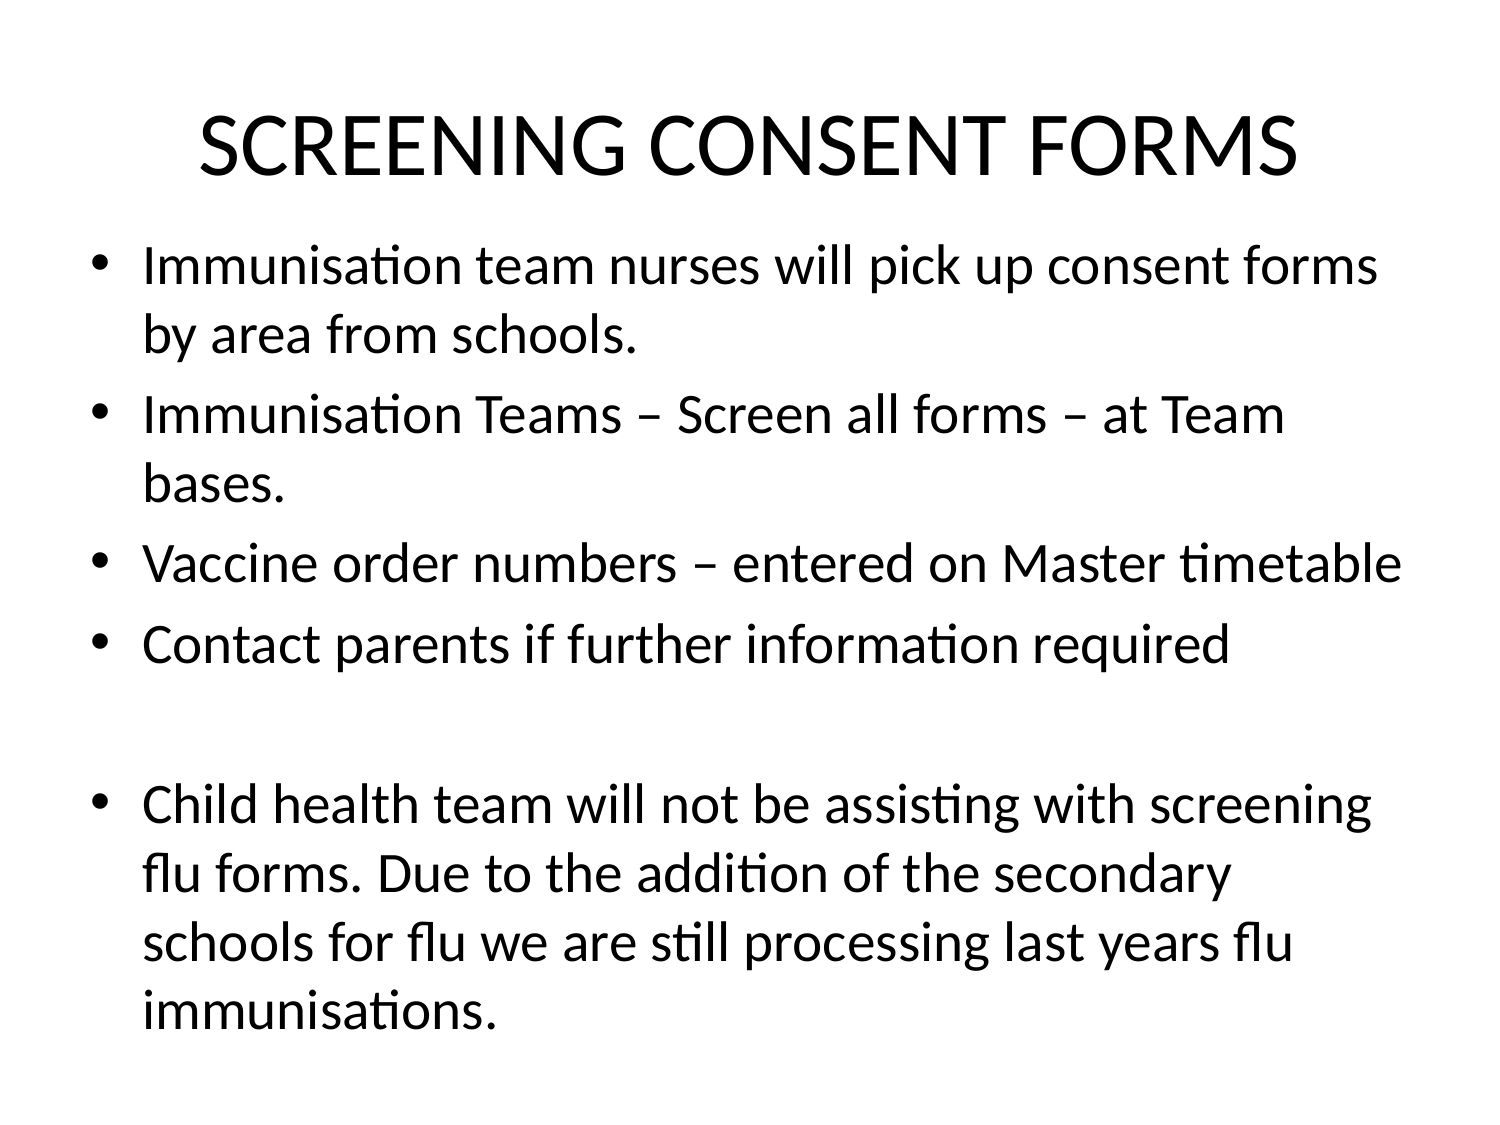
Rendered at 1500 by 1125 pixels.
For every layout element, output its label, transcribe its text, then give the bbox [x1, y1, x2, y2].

list Immunisation team nurses will pick up consent forms by area from schools. Immunisation Teams – Screen all forms – at Team bases. Vaccine order numbers – entered on Master timetable Contact parents if further information required Child health team will not be assisting with screening flu forms. Due to the addition of the secondary schools for flu we are still processing last years flu immunisations. [75, 219, 1425, 1071]
title SCREENING CONSENT FORMS [75, 45, 1425, 219]
